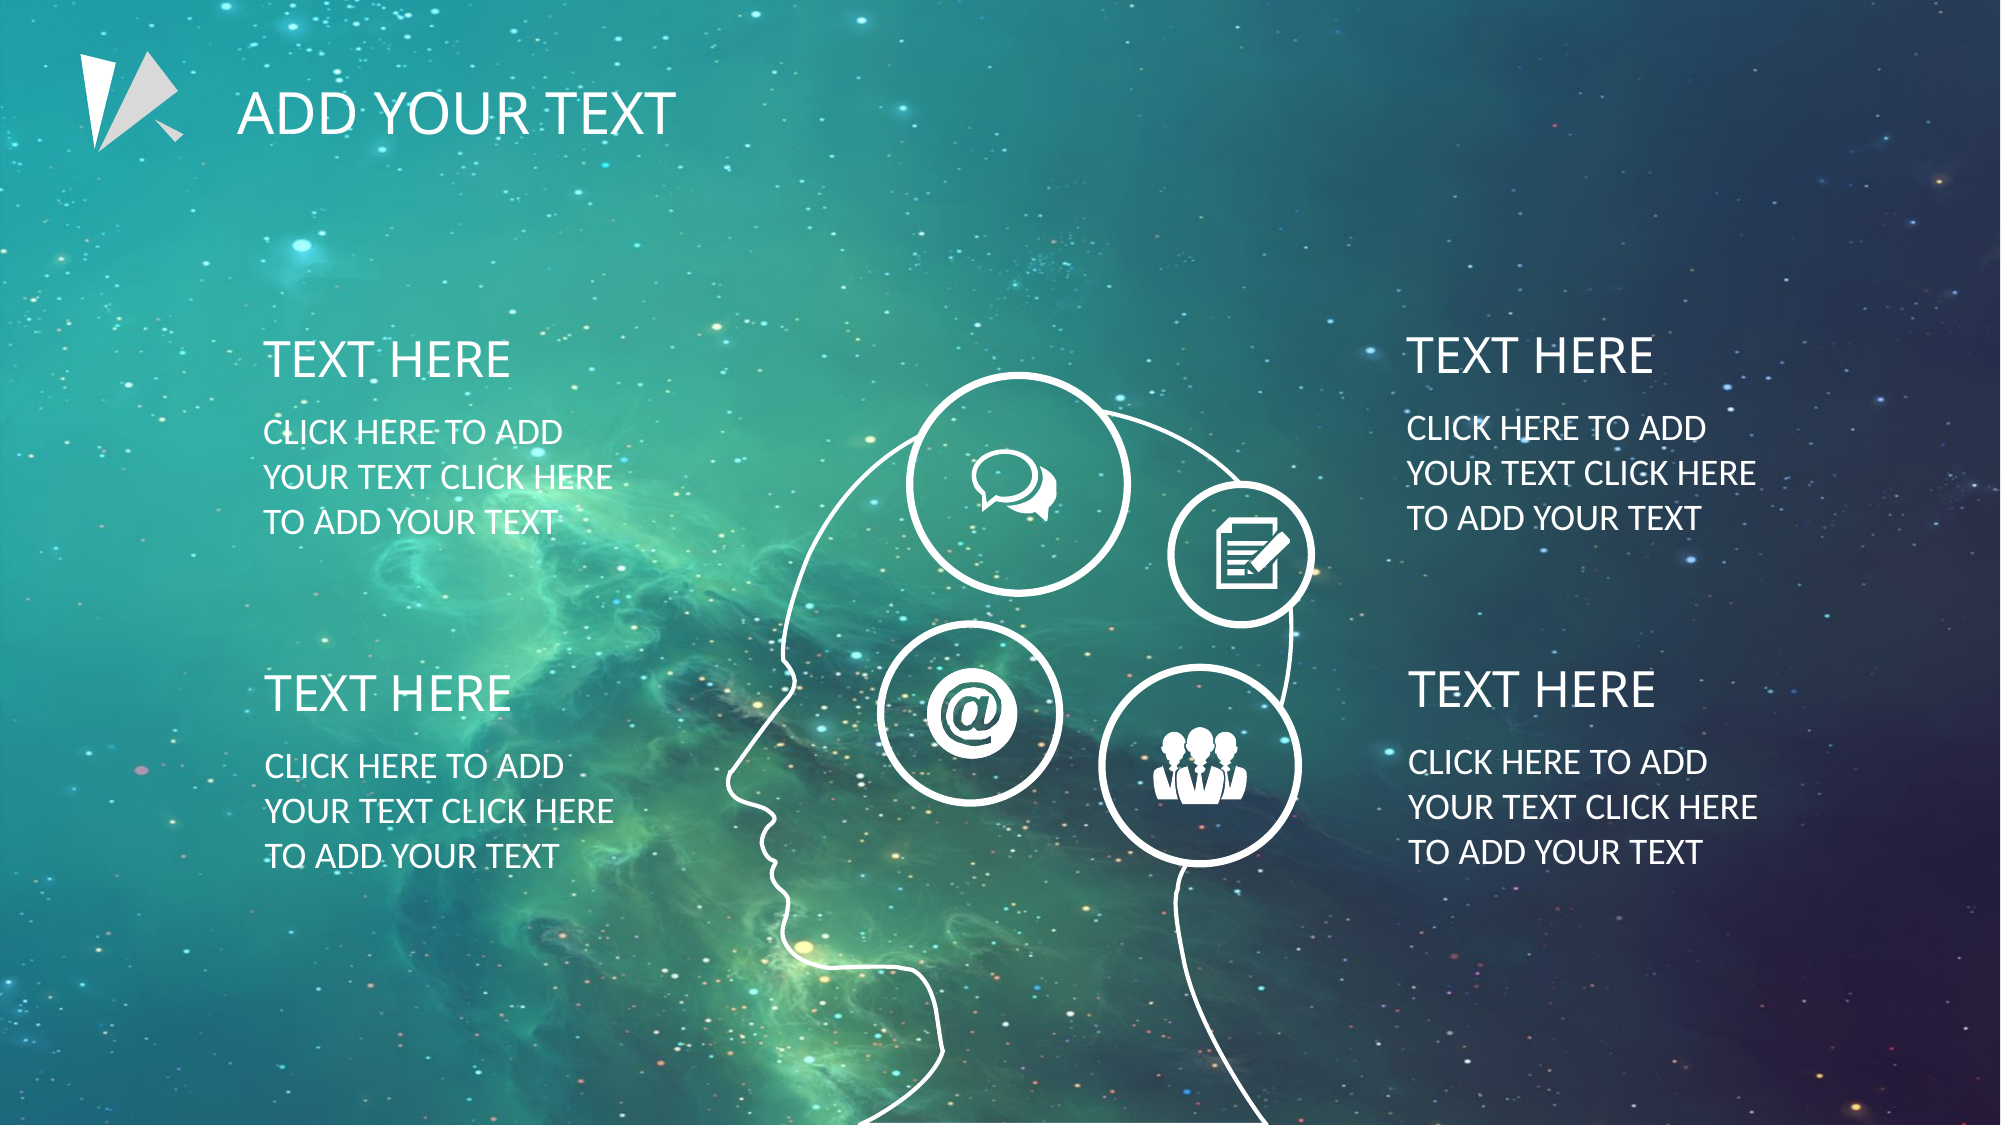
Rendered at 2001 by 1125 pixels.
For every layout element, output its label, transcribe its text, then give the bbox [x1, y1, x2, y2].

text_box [1153, 727, 1247, 805]
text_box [927, 668, 1018, 759]
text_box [69, 57, 175, 146]
text_box [908, 374, 1129, 595]
text_box TEXT HERE [249, 653, 616, 729]
text_box CLICK HERE TO ADD YOUR TEXT CLICK HERE TO ADD YOUR TEXT [1391, 395, 1810, 591]
text_box [1100, 666, 1300, 865]
text_box [728, 411, 1292, 1125]
text_box [1169, 483, 1313, 626]
picture [0, 0, 2001, 1125]
text_box ADD YOUR TEXT [222, 68, 742, 154]
text_box TEXT HERE [1393, 649, 1759, 725]
picture [1214, 517, 1290, 588]
text_box TEXT HERE [248, 319, 614, 395]
picture [970, 447, 1057, 521]
text_box CLICK HERE TO ADD YOUR TEXT CLICK HERE TO ADD YOUR TEXT [249, 733, 668, 929]
text_box [879, 622, 1061, 805]
text_box CLICK HERE TO ADD YOUR TEXT CLICK HERE TO ADD YOUR TEXT [248, 399, 667, 595]
text_box CLICK HERE TO ADD YOUR TEXT CLICK HERE TO ADD YOUR TEXT [1393, 729, 1812, 925]
text_box TEXT HERE [1391, 315, 1758, 391]
